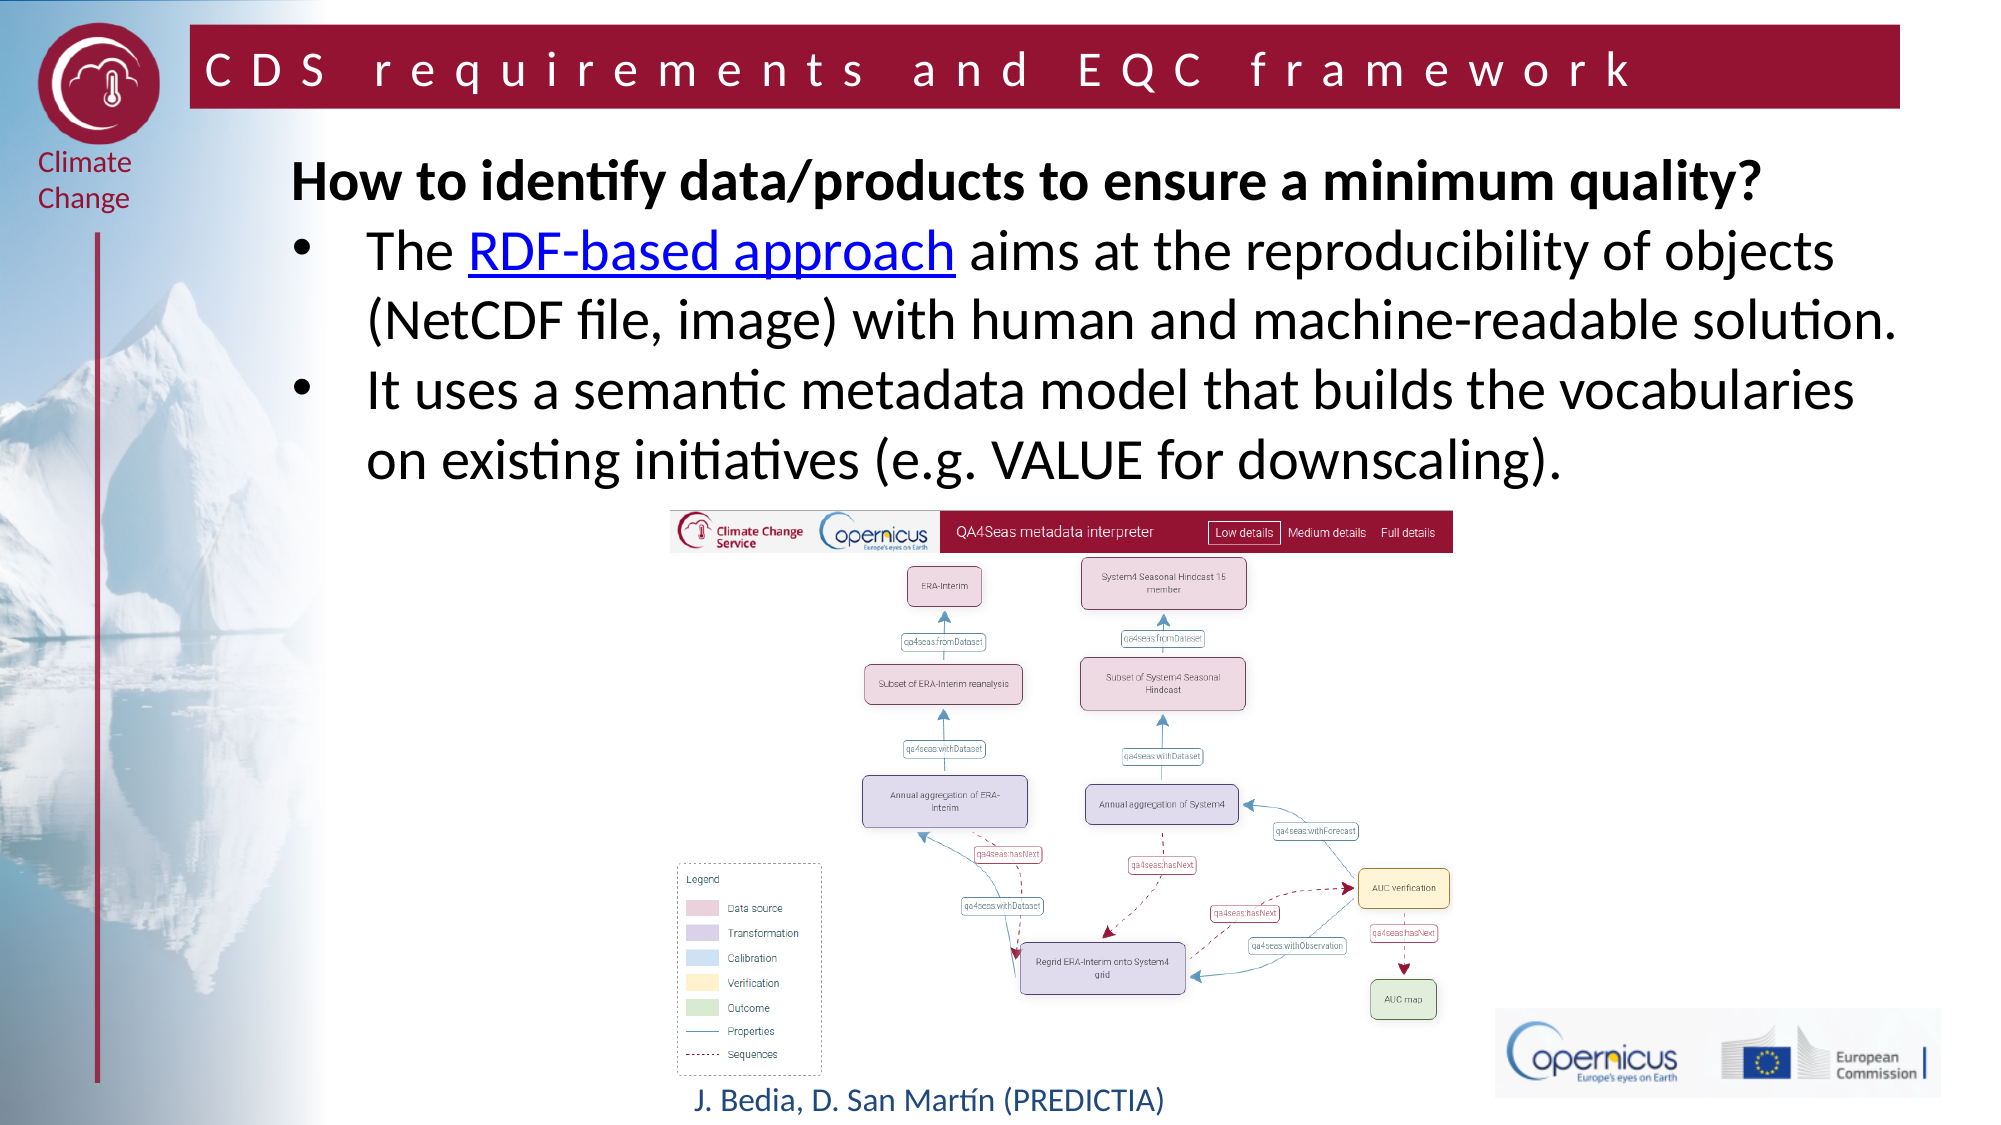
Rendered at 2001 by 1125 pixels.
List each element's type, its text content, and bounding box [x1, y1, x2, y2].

picture [670, 510, 1453, 1082]
title CDS requirements and EQC framework [189, 24, 1900, 109]
picture [25, 4, 171, 155]
picture [1495, 1008, 1942, 1098]
list How to identify data/products to ensure a minimum quality? The RDF-based approach aims at the reproducibility of objects (NetCDF file, image) with human and machine-readable solution. It uses a semantic metadata model that builds the vocabularies on existing initiatives (e.g. VALUE for downscaling). [276, 134, 1933, 1061]
text_box J. Bedia, D. San Martín (PREDICTIA) [680, 1089, 1259, 1125]
